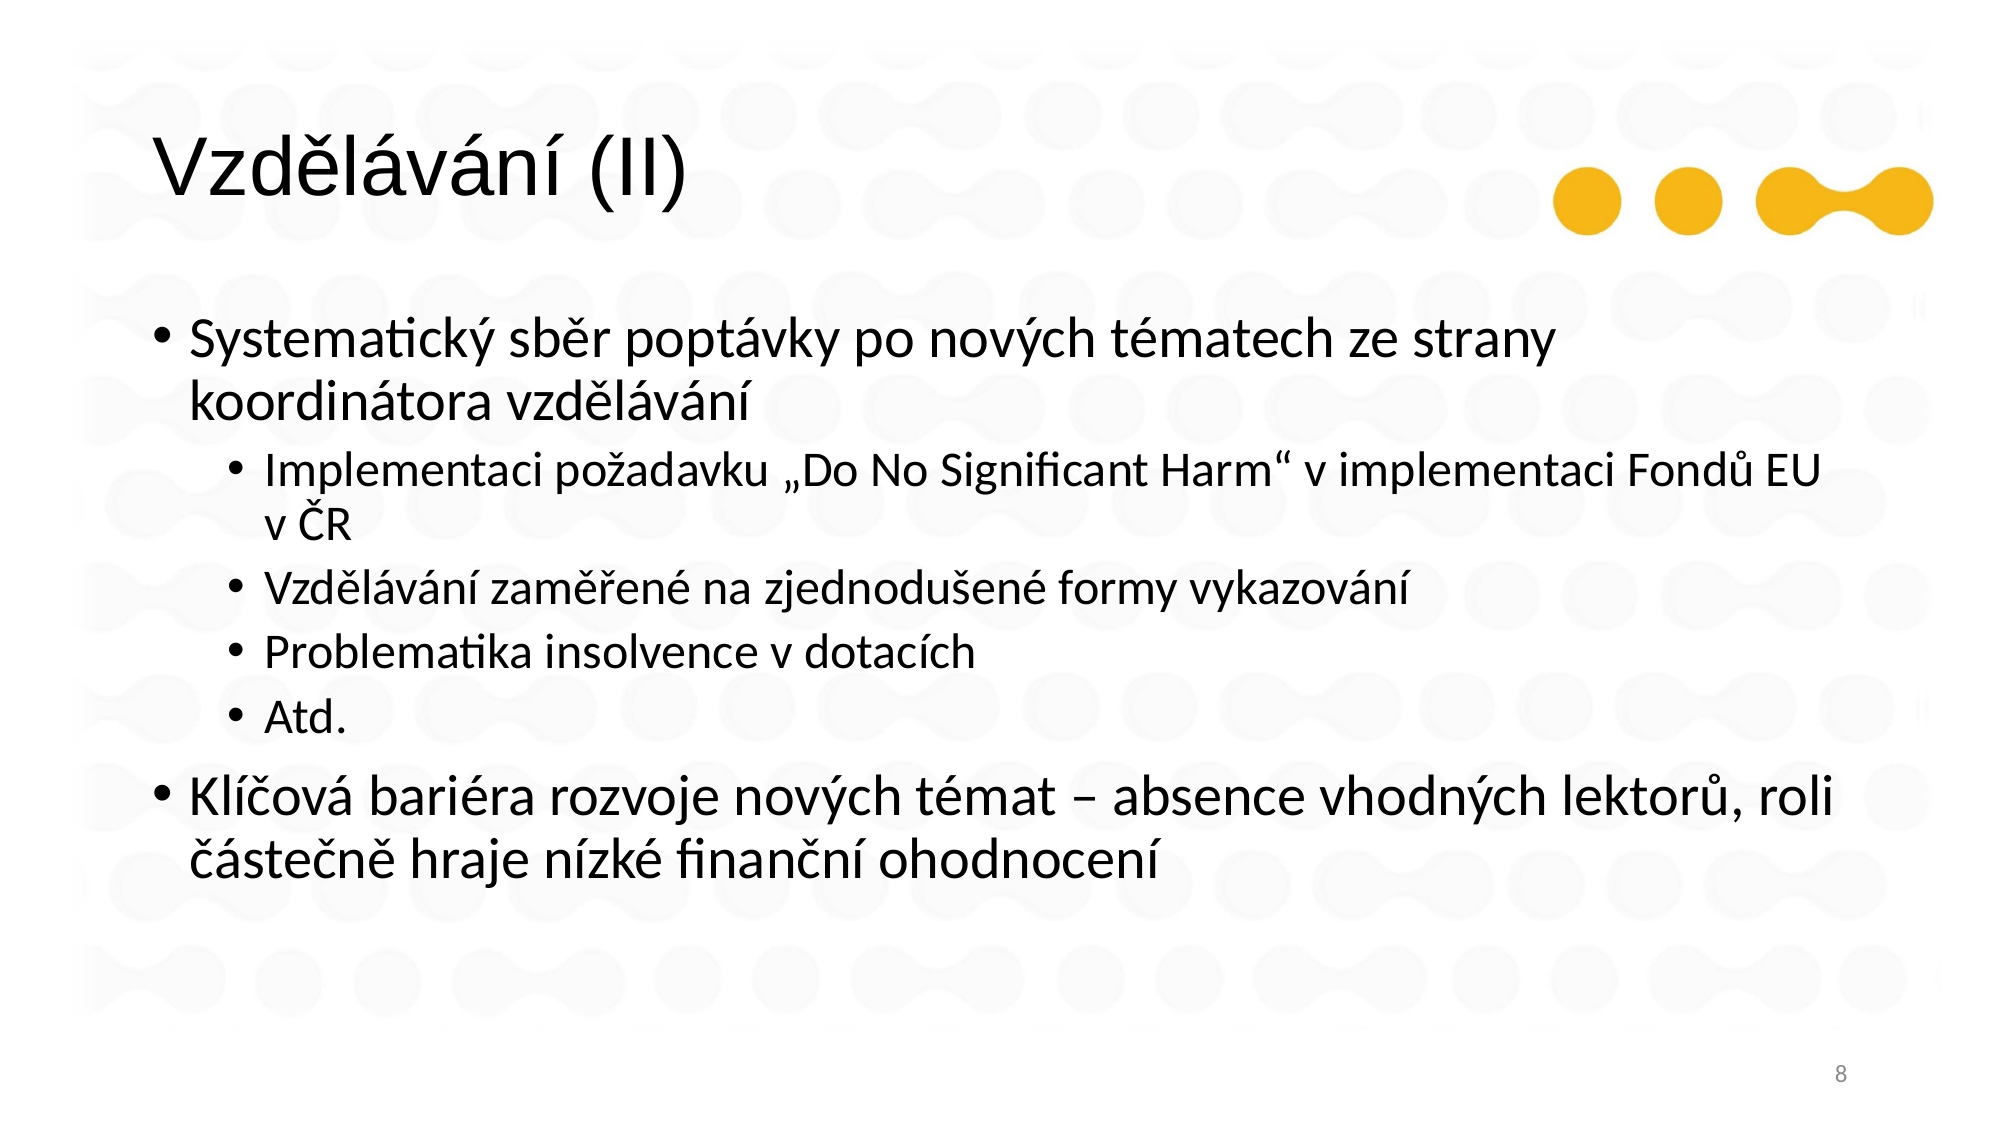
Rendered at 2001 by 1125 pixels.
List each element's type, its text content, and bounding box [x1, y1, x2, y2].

title Vzdělávání (II) [137, 59, 1863, 278]
list Systematický sběr poptávky po nových tématech ze strany koordinátora vzdělávání Implementaci požadavku „Do No Significant Harm“ v implementaci Fondů EU v ČR Vzdělávání zaměřené na zjednodušené formy vykazování Problematika insolvence v dotacích Atd. Klíčová bariéra rozvoje nových témat – absence vhodných lektorů, roli částečně hraje nízké finanční ohodnocení [137, 299, 1863, 1014]
slide_number 8 [1412, 1042, 1863, 1103]
picture [100, 70, 1943, 1004]
